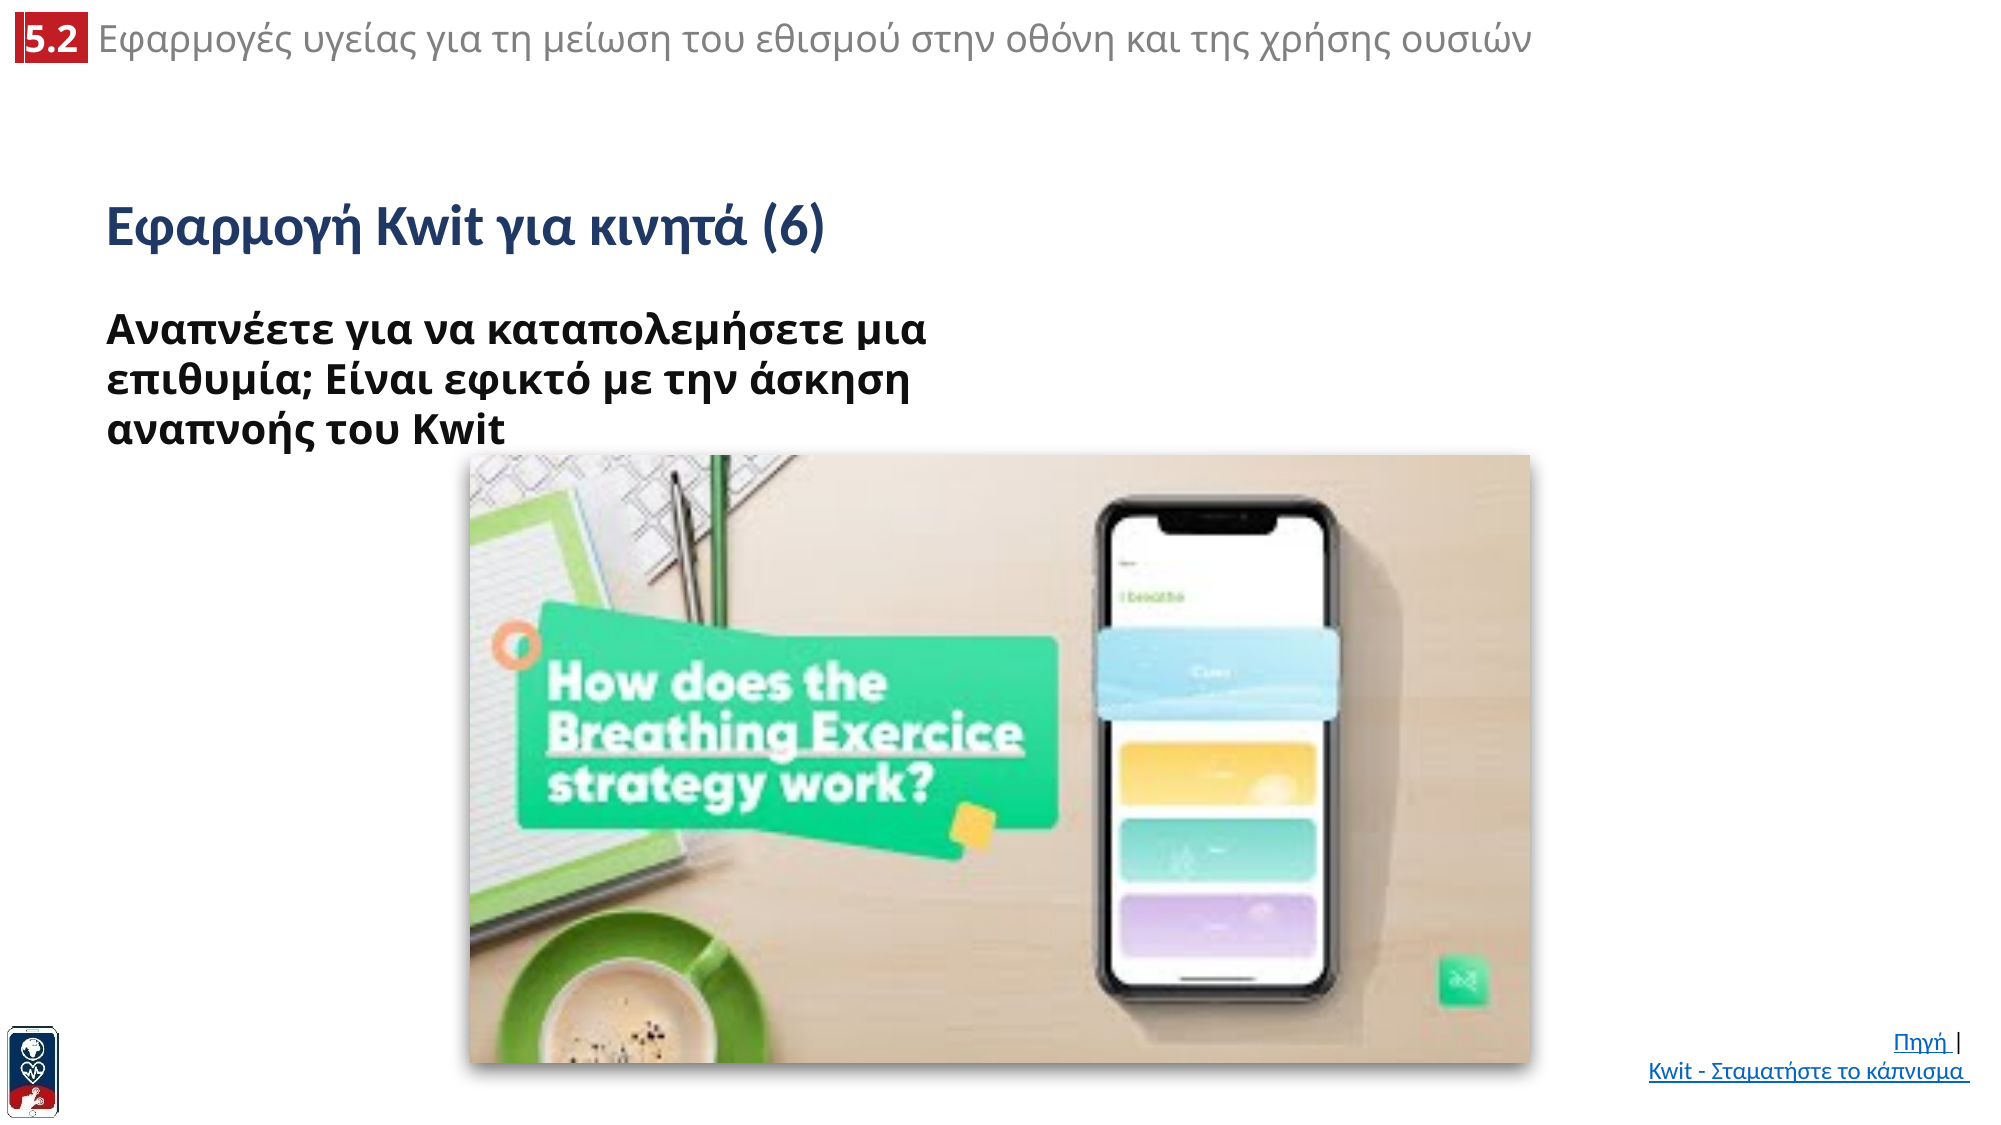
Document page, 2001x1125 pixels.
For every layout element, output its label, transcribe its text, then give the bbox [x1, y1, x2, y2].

picture [470, 455, 1530, 1063]
picture [7, 1026, 59, 1118]
title Εφαρμογή Kwit για κινητά (6) [91, 177, 1906, 277]
list Αναπνέετε για να καταπολεμήσετε μια επιθυμία; Είναι εφικτό με την άσκηση αναπνοής του Kwit [91, 295, 1052, 1094]
text_box Πηγή | Kwit - Σταματήστε το κάπνισμα [1589, 1017, 1986, 1063]
